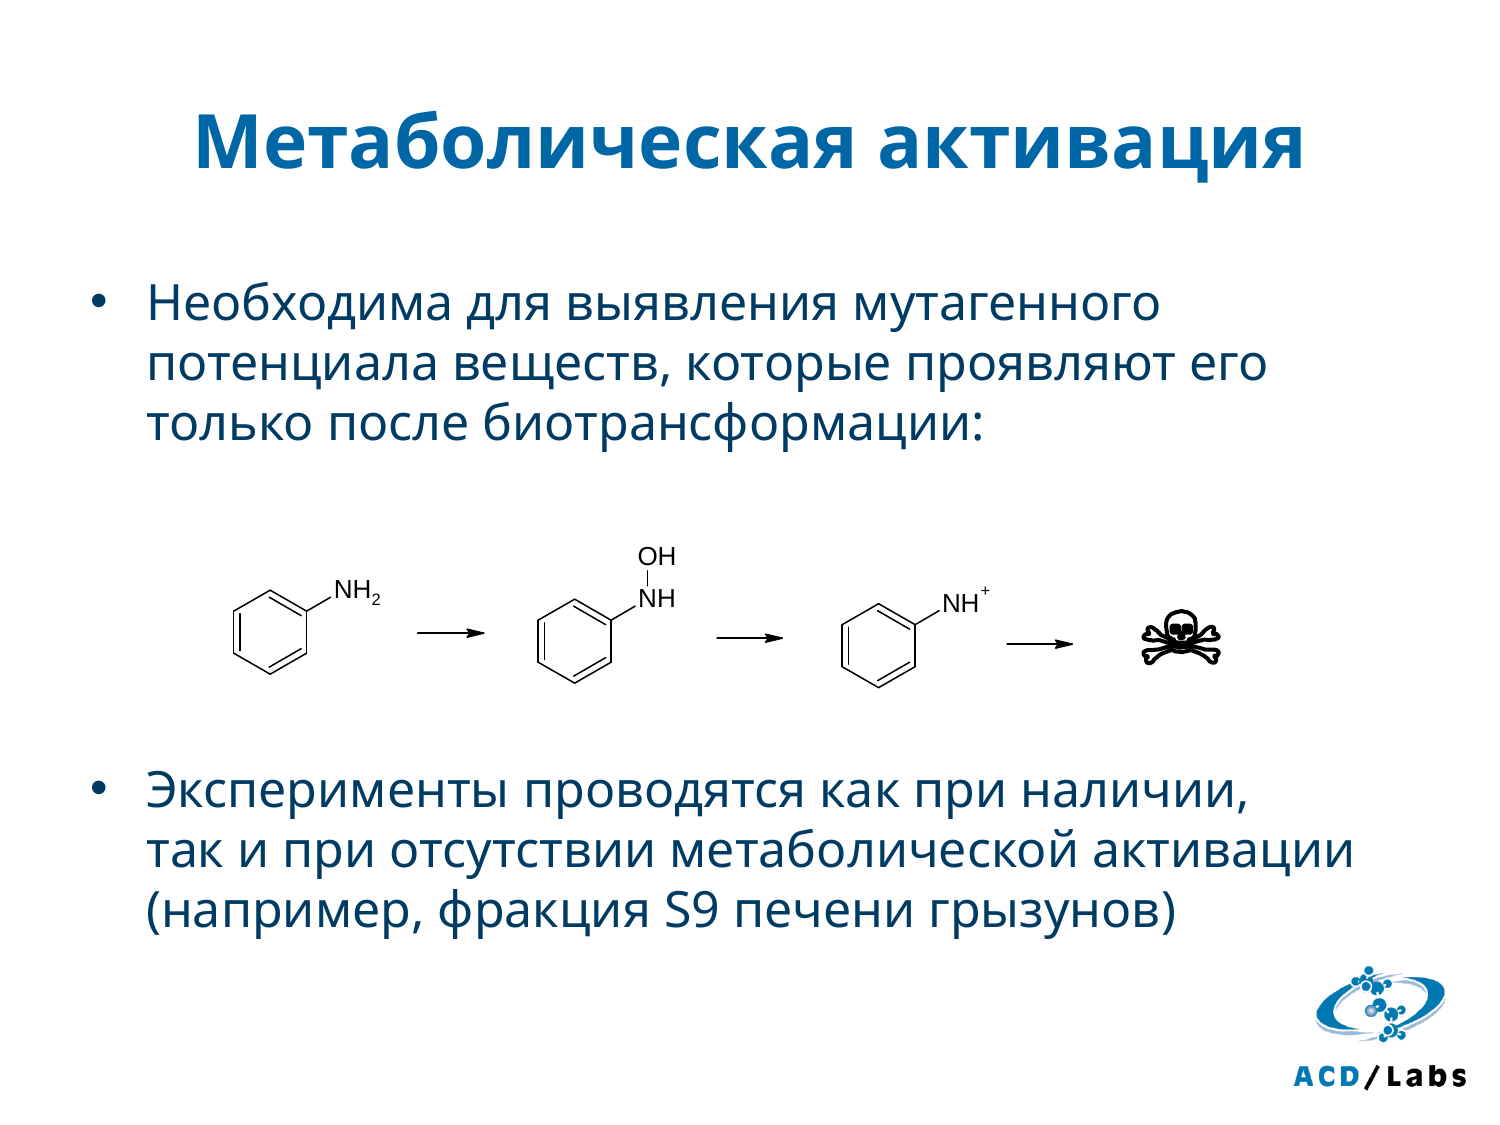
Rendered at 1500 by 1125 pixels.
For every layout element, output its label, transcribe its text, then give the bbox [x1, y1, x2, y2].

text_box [222, 541, 1222, 699]
picture [1293, 964, 1471, 1101]
list Необходима для выявления мутагенного потенциала веществ, которые проявляют его только после биотрансформации: Эксперименты проводятся как при наличии, так и при отсутствии метаболической активации (например, фракция S9 печени грызунов) [74, 262, 1448, 1006]
title Метаболическая активация [74, 44, 1426, 233]
picture [1385, 1006, 1397, 1012]
